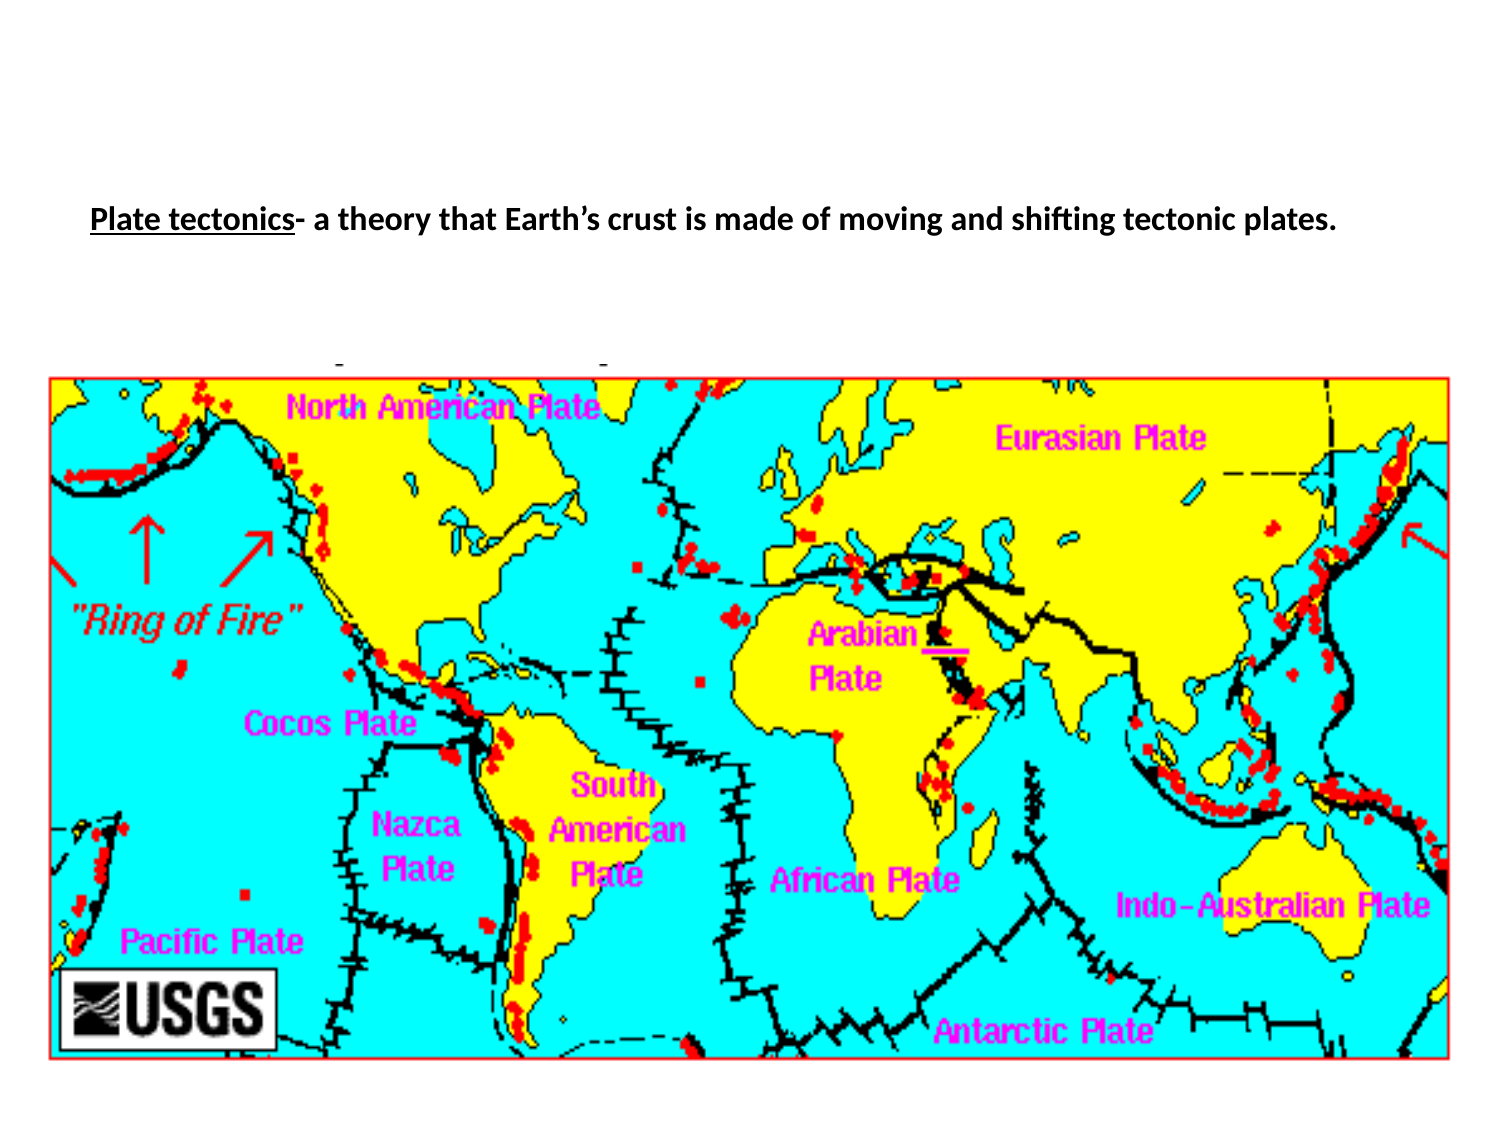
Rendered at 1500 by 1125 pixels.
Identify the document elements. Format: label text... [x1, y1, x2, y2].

picture [37, 363, 1463, 1076]
title Plate tectonics- a theory that Earth’s crust is made of moving and shifting tectonic plates. [75, 187, 1425, 288]
